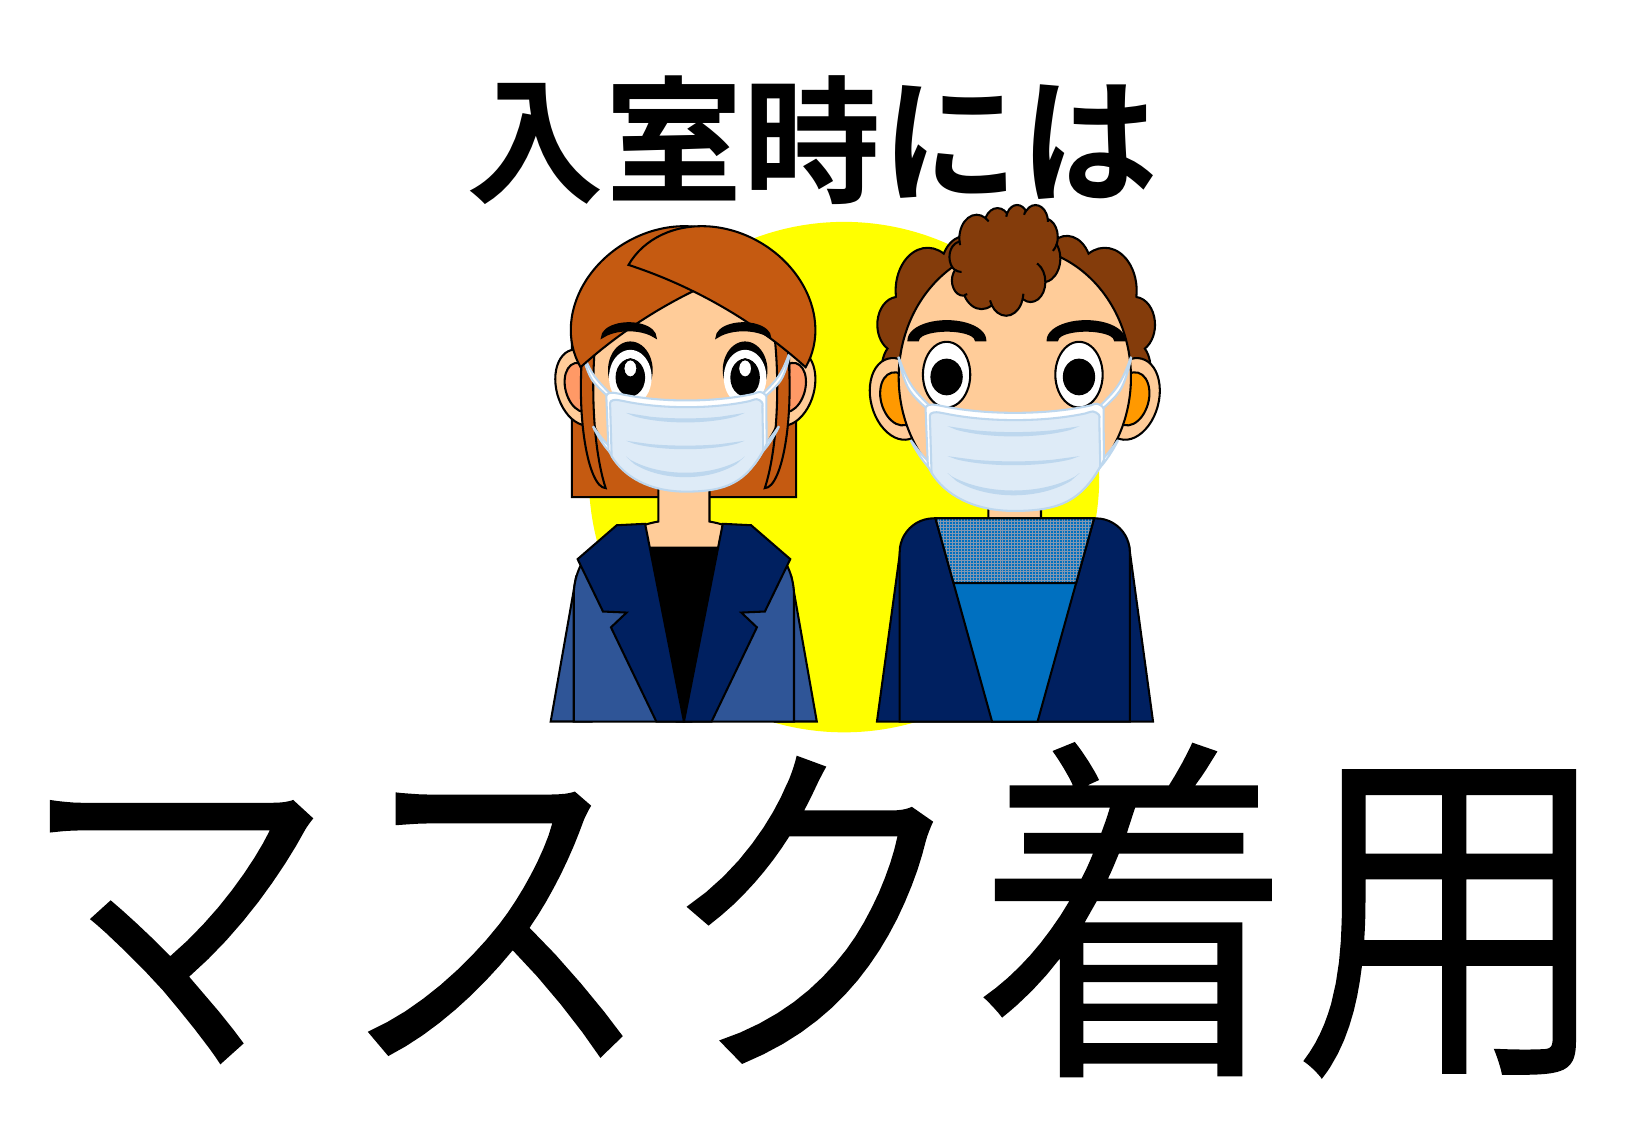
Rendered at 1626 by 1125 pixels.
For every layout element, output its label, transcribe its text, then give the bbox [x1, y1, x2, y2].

text_box 入室時には [0, 48, 1625, 228]
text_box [545, 204, 1159, 733]
